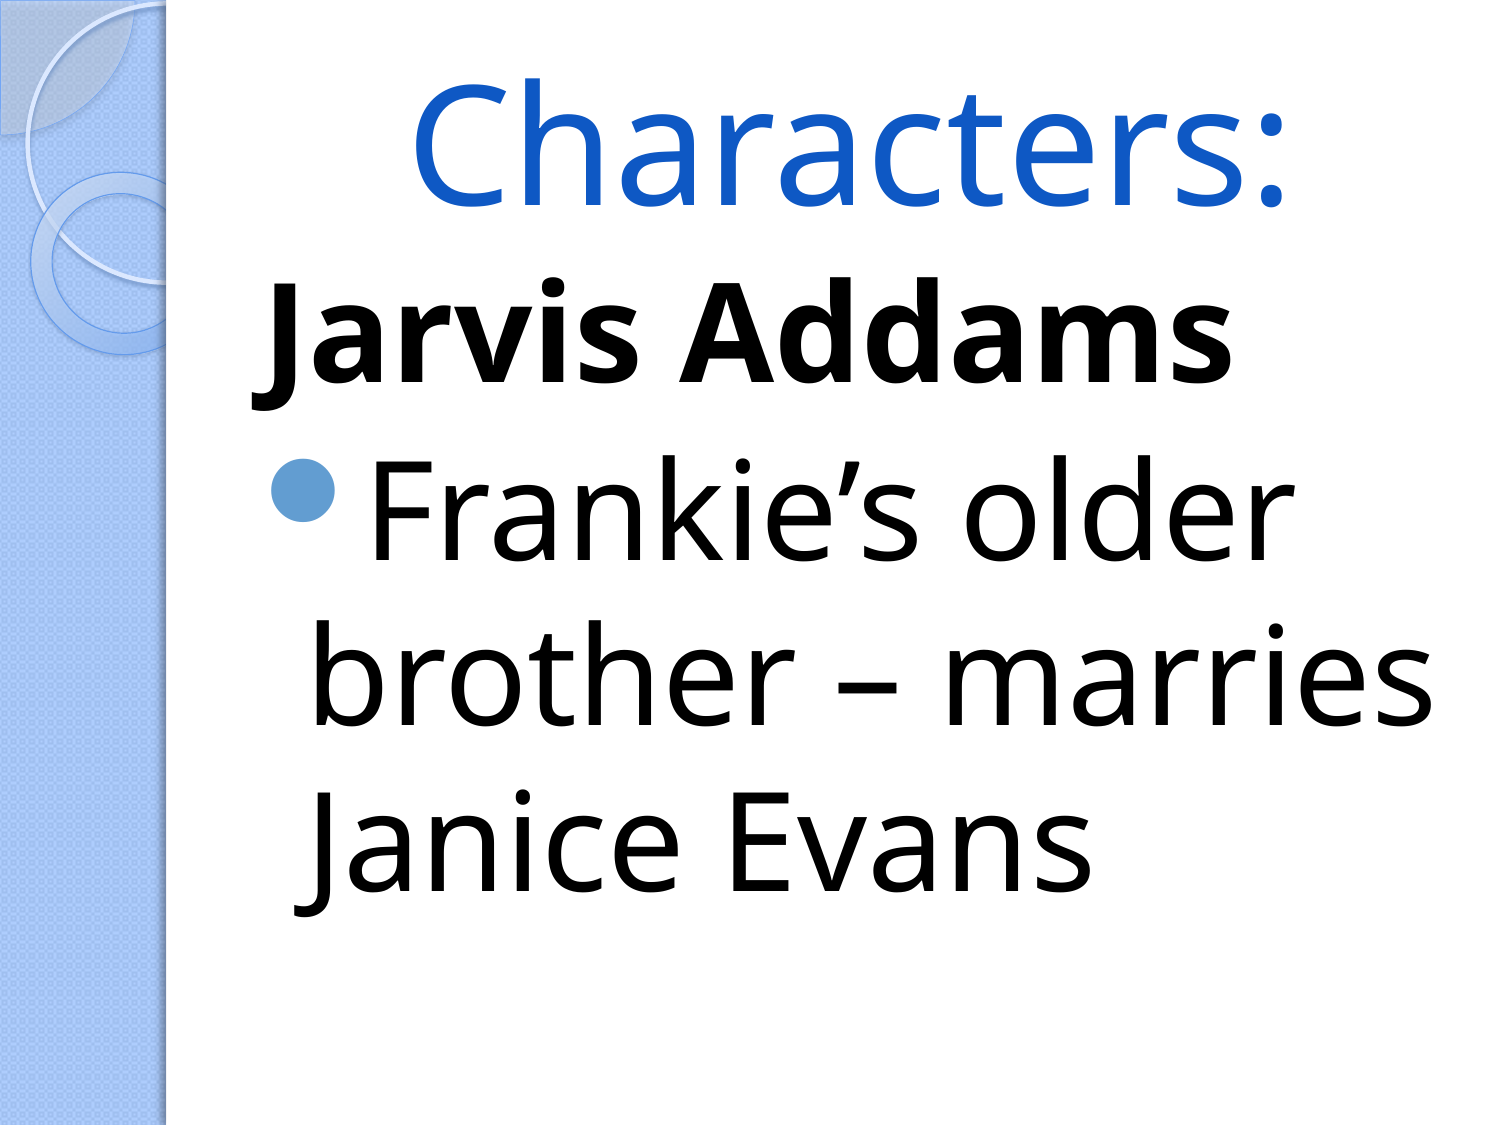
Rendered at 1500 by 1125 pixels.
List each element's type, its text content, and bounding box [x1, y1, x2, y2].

title Characters: [235, 45, 1466, 233]
list Jarvis Addams Frankie’s older brother – marries Janice Evans [235, 237, 1466, 1025]
